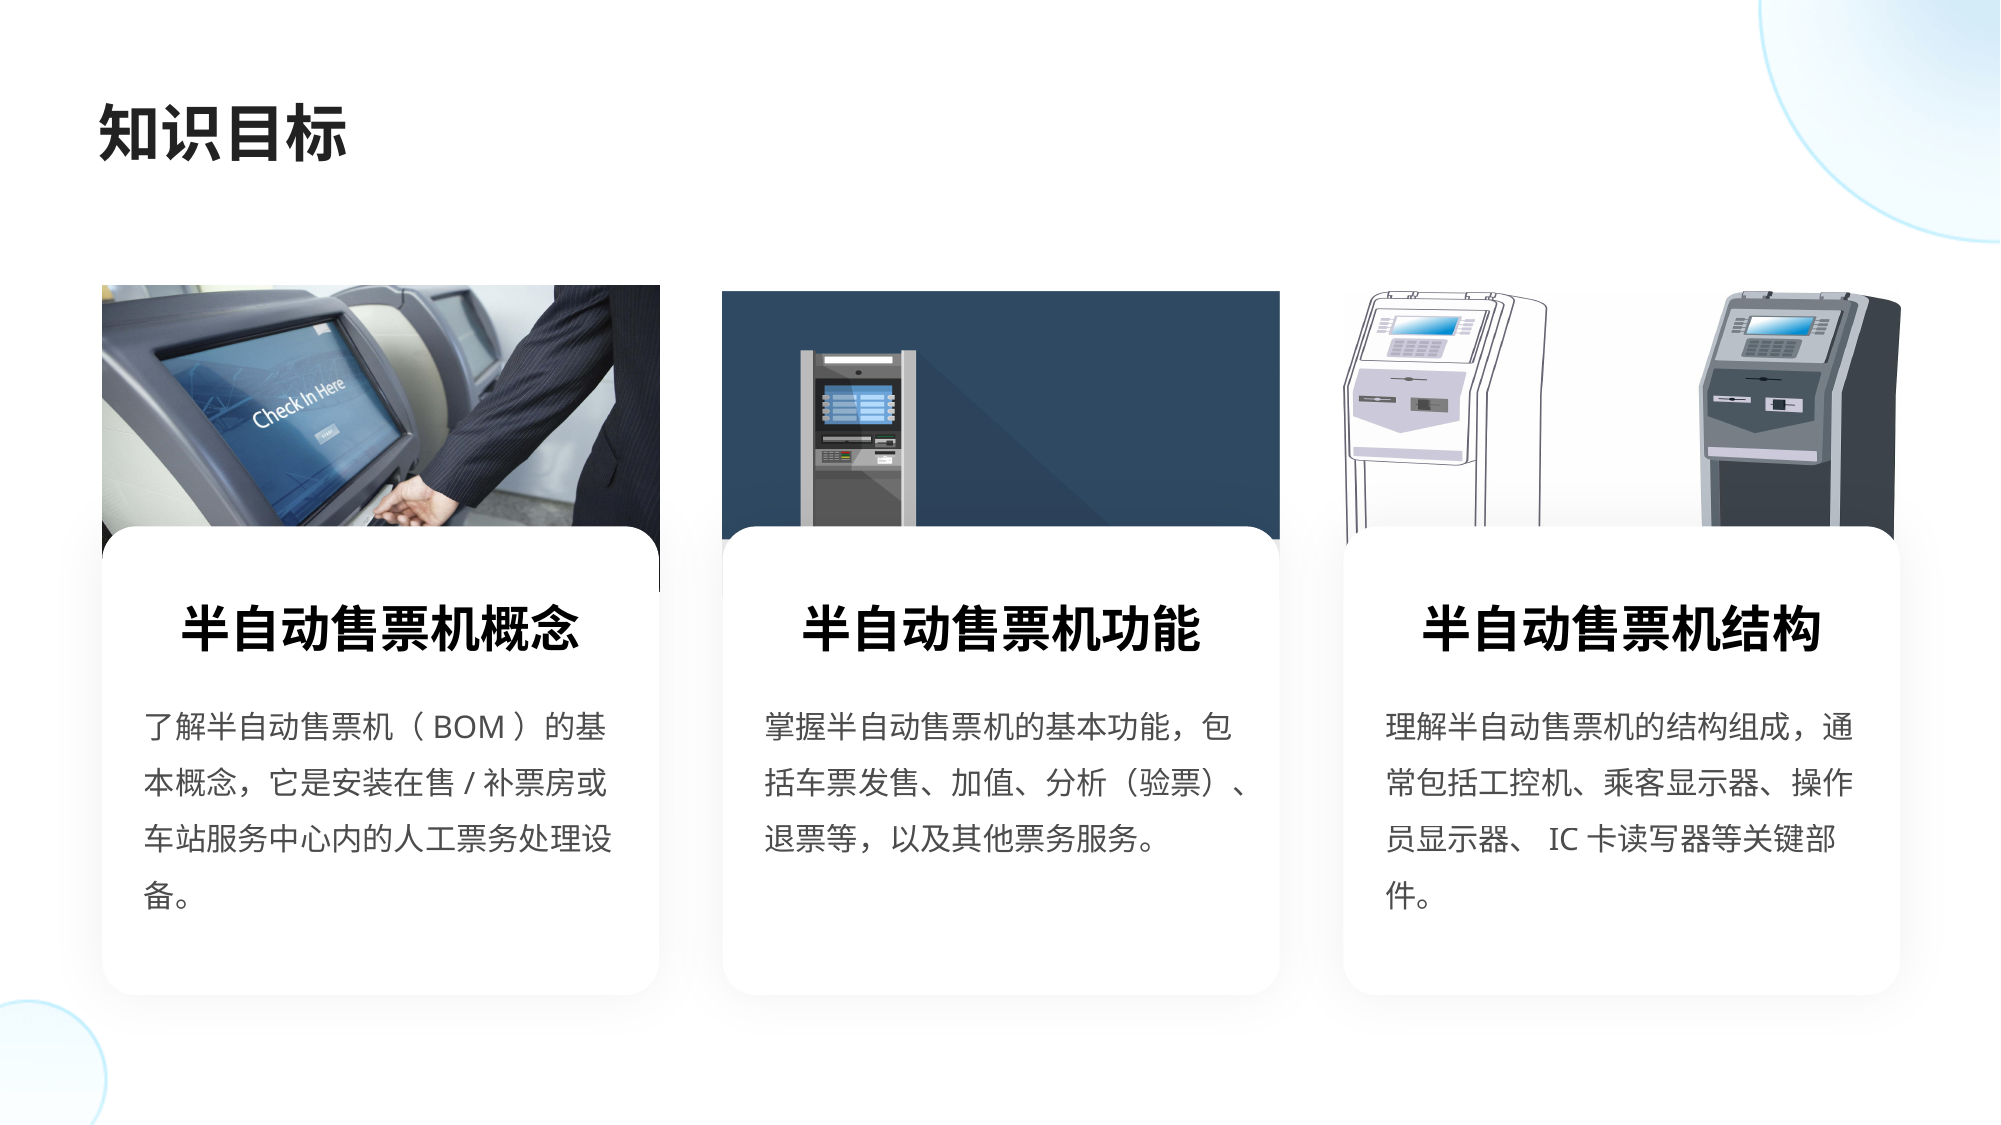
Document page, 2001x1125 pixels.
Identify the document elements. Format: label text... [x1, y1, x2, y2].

text_box 了解半自动售票机（BOM）的基本概念，它是安装在售/补票房或车站服务中心内的人工票务处理设备。 [133, 683, 629, 948]
text_box 掌握半自动售票机的基本功能，包括车票发售、加值、分析（验票）、退票等，以及其他票务服务。 [753, 683, 1249, 948]
text_box 知识目标 [78, 43, 1922, 189]
text_box [722, 603, 1280, 996]
text_box 理解半自动售票机的结构组成，通常包括工控机、乘客显示器、操作员显示器、IC卡读写器等关键部件。 [1374, 683, 1870, 948]
picture [0, 0, 2001, 1125]
text_box 半自动售票机功能 [740, 605, 1263, 659]
text_box [102, 599, 660, 996]
text_box 半自动售票机概念 [119, 600, 642, 659]
text_box [1343, 605, 1901, 996]
text_box 半自动售票机结构 [1360, 606, 1883, 659]
